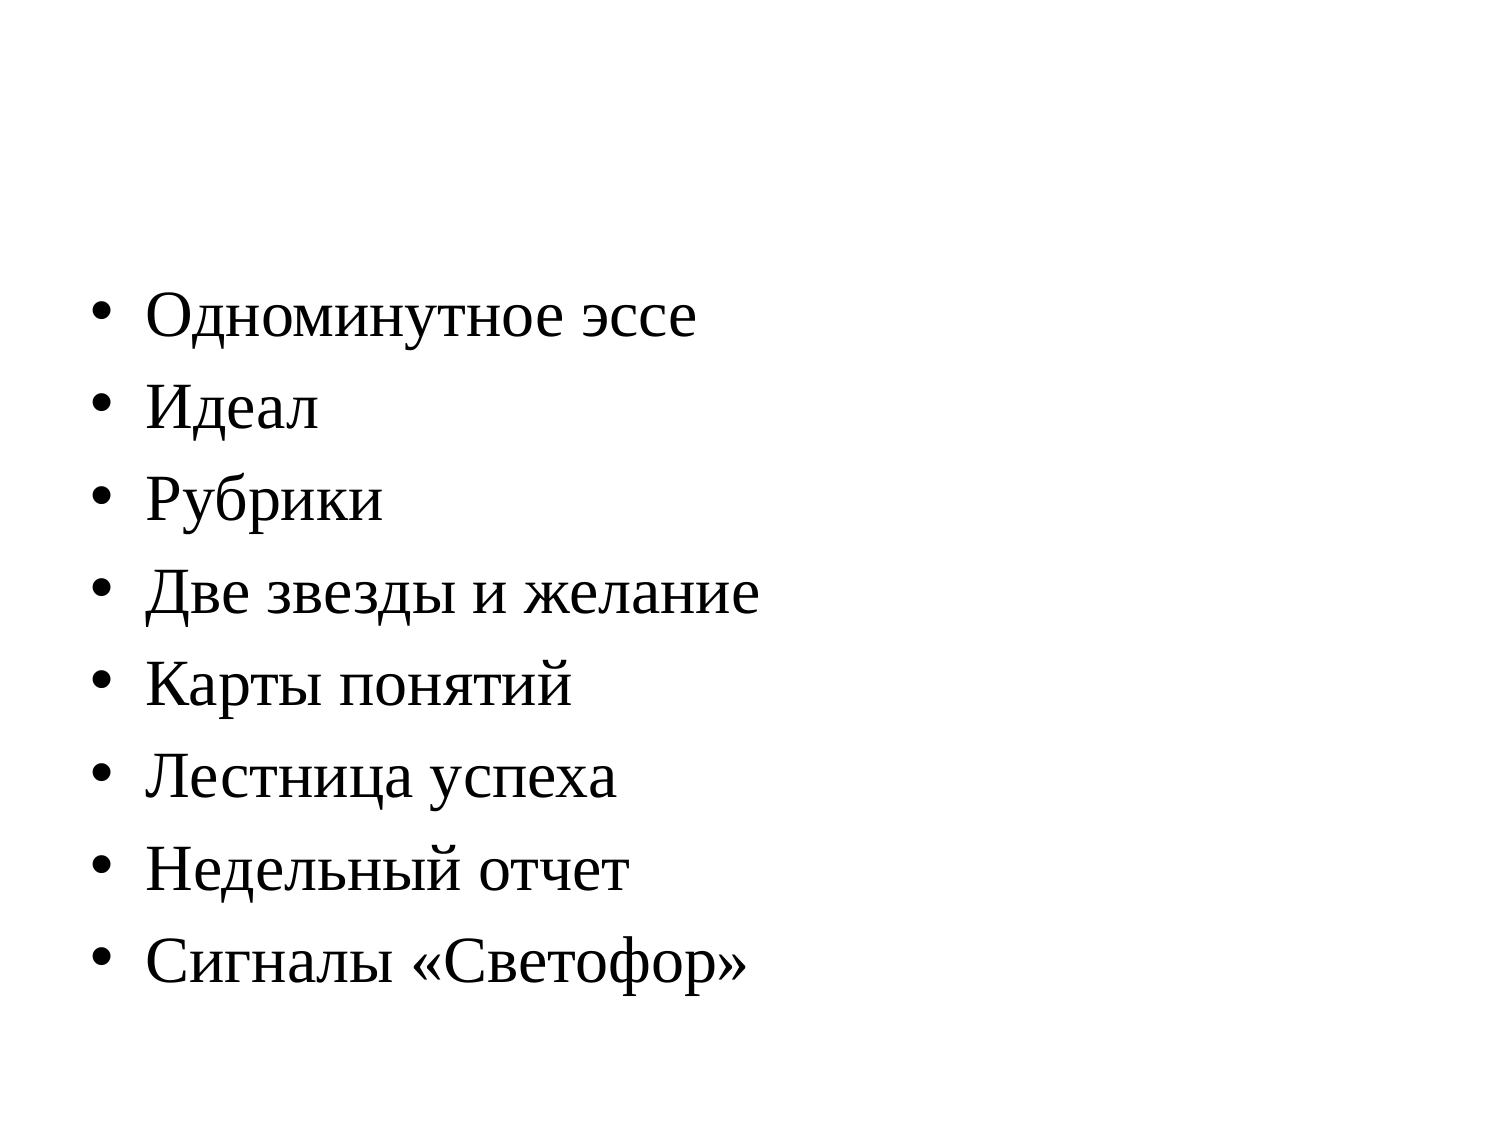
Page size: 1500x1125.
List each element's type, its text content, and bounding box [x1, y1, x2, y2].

list Одноминутное эссе Идеал Рубрики Две звезды и желание Карты понятий Лестница успеха Недельный отчет Сигналы «Светофор» [75, 262, 1425, 1005]
